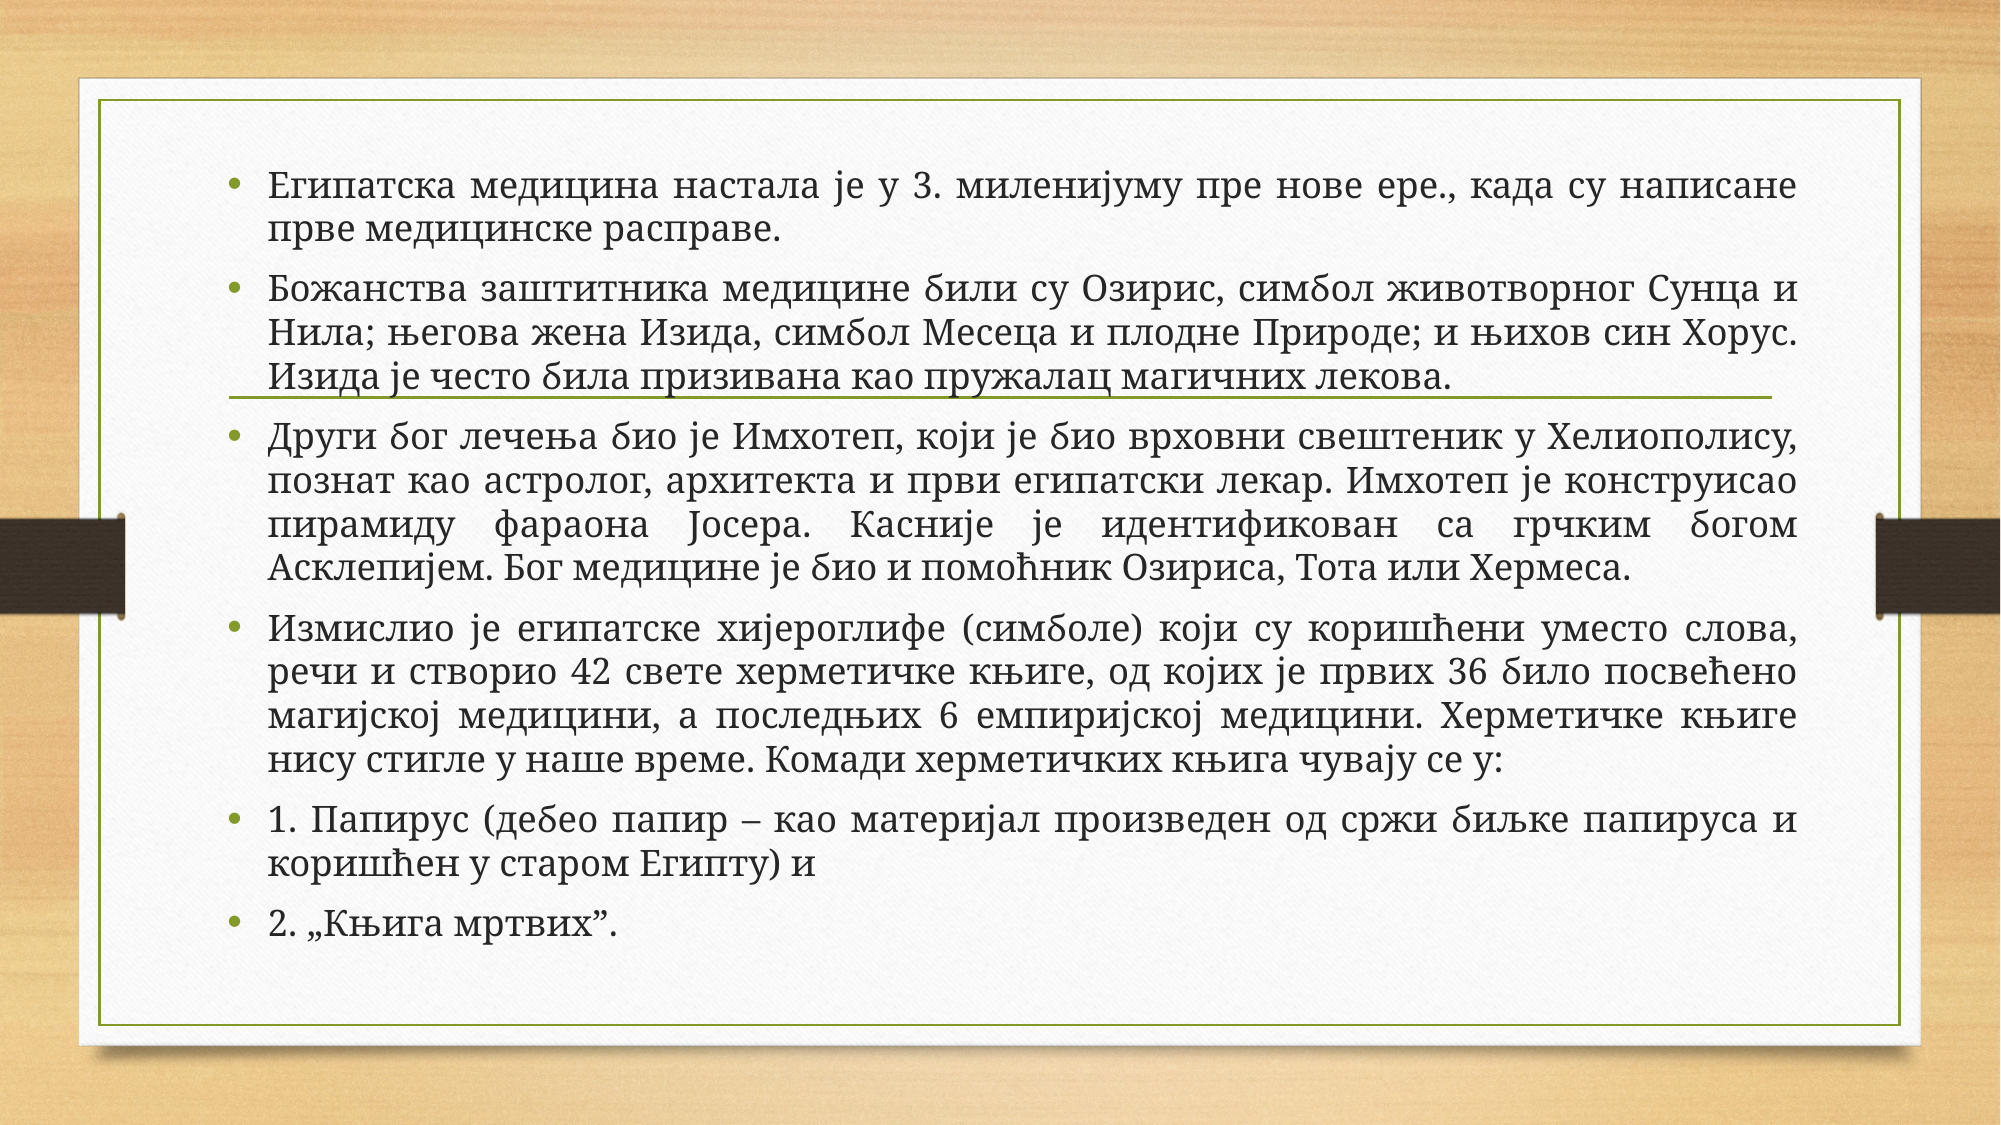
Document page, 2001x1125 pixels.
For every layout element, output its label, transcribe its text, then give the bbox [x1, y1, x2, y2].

picture [0, 0, 2001, 1125]
list Египатска медицина настала је у 3. миленијуму пре нове ере., када су написане прве медицинске расправе. Божанства заштитника медицине били су Озирис, симбол животворног Сунца и Нила; његова жена Изида, симбол Месеца и плодне Природе; и њихов син Хорус. Изида је често била призивана као пружалац магичних лекова. Други бог лечења био је Имхотеп, који је био врховни свештеник у Хелиополису, познат као астролог, архитекта и први египатски лекар. Имхотеп је конструисао пирамиду фараона Јосера. Касније је идентификован са грчким богом Асклепијем. Бог медицине је био и помоћник Озириса, Тота или Хермеса. Измислио је египатске хијероглифе (симболе) који су коришћени уместо слова, речи и створио 42 свете херметичке књиге, од којих је првих 36 било посвећено магијској медицини, а последњих 6 емпиријској медицини. Херметичке књиге нису стигле у наше време. Комади херметичких књига чувају се у: 1. Папирус (дебео папир – као материјал произведен од сржи биљке папируса и коришћен у старом Египту) и 2. „Књига мртвих”. [212, 154, 1815, 964]
